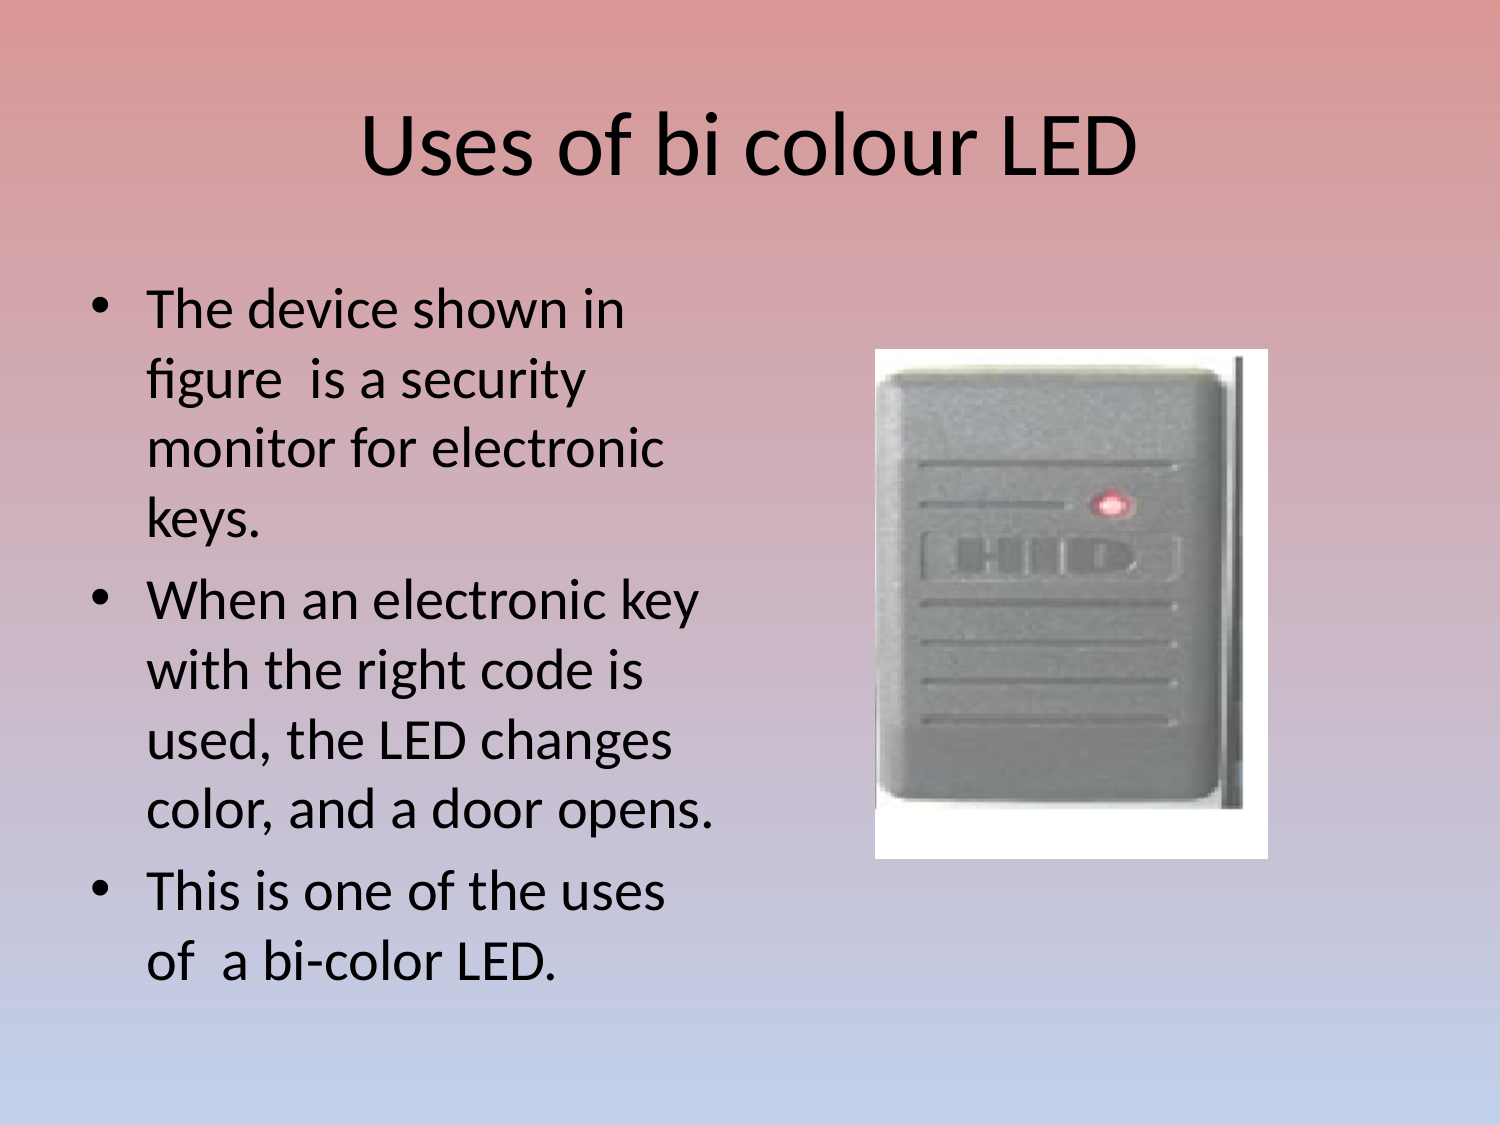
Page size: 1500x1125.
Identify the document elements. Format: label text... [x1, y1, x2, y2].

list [874, 349, 1268, 859]
list The device shown in figure is a security monitor for electronic keys. When an electronic key with the right code is used, the LED changes color, and a door opens. This is one of the uses of a bi-color LED. [75, 262, 738, 1005]
title Uses of bi colour LED [75, 45, 1425, 233]
